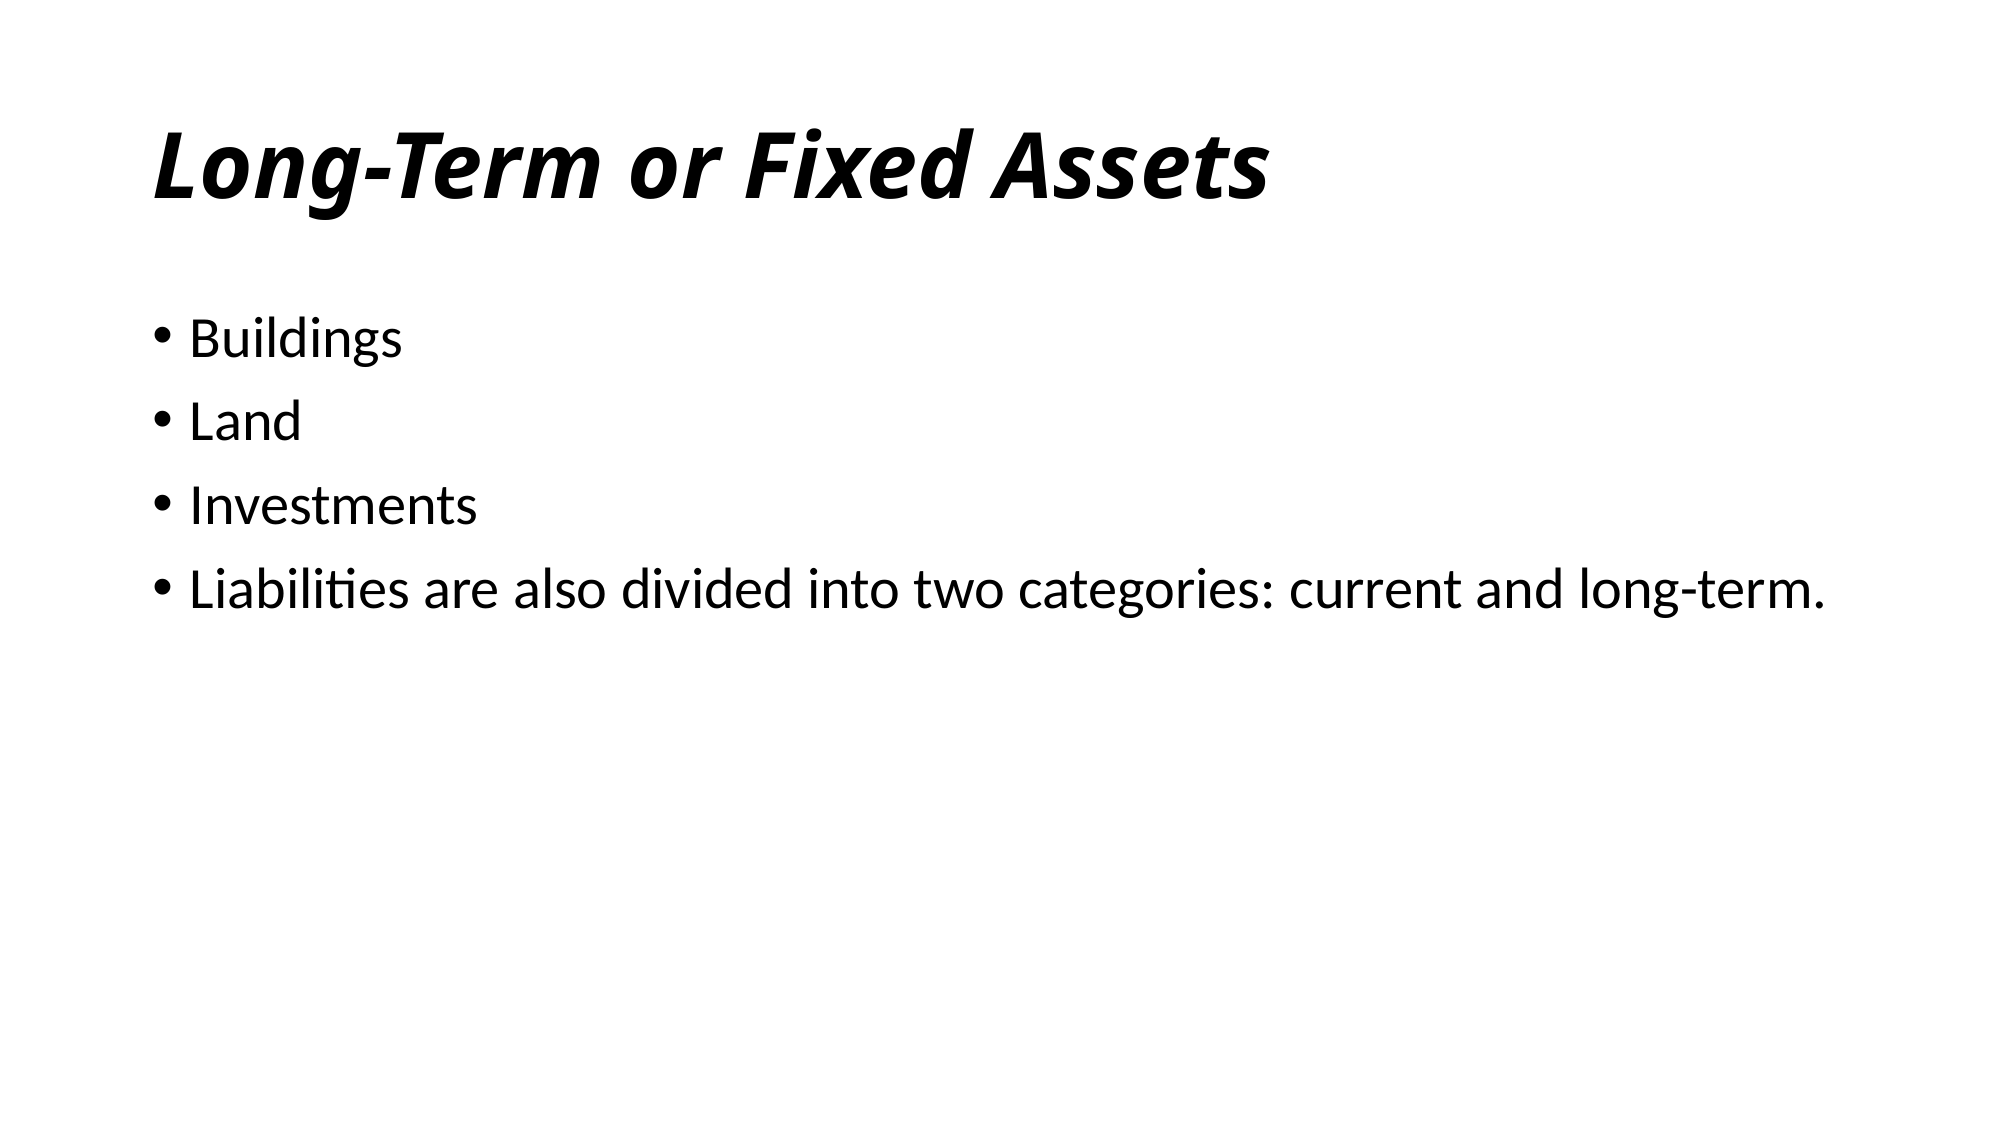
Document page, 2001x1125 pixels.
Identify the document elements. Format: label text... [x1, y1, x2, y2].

list Buildings Land Investments Liabilities are also divided into two categories: current and long-term. [137, 299, 1863, 1014]
title Long-Term or Fixed Assets [137, 59, 1863, 278]
